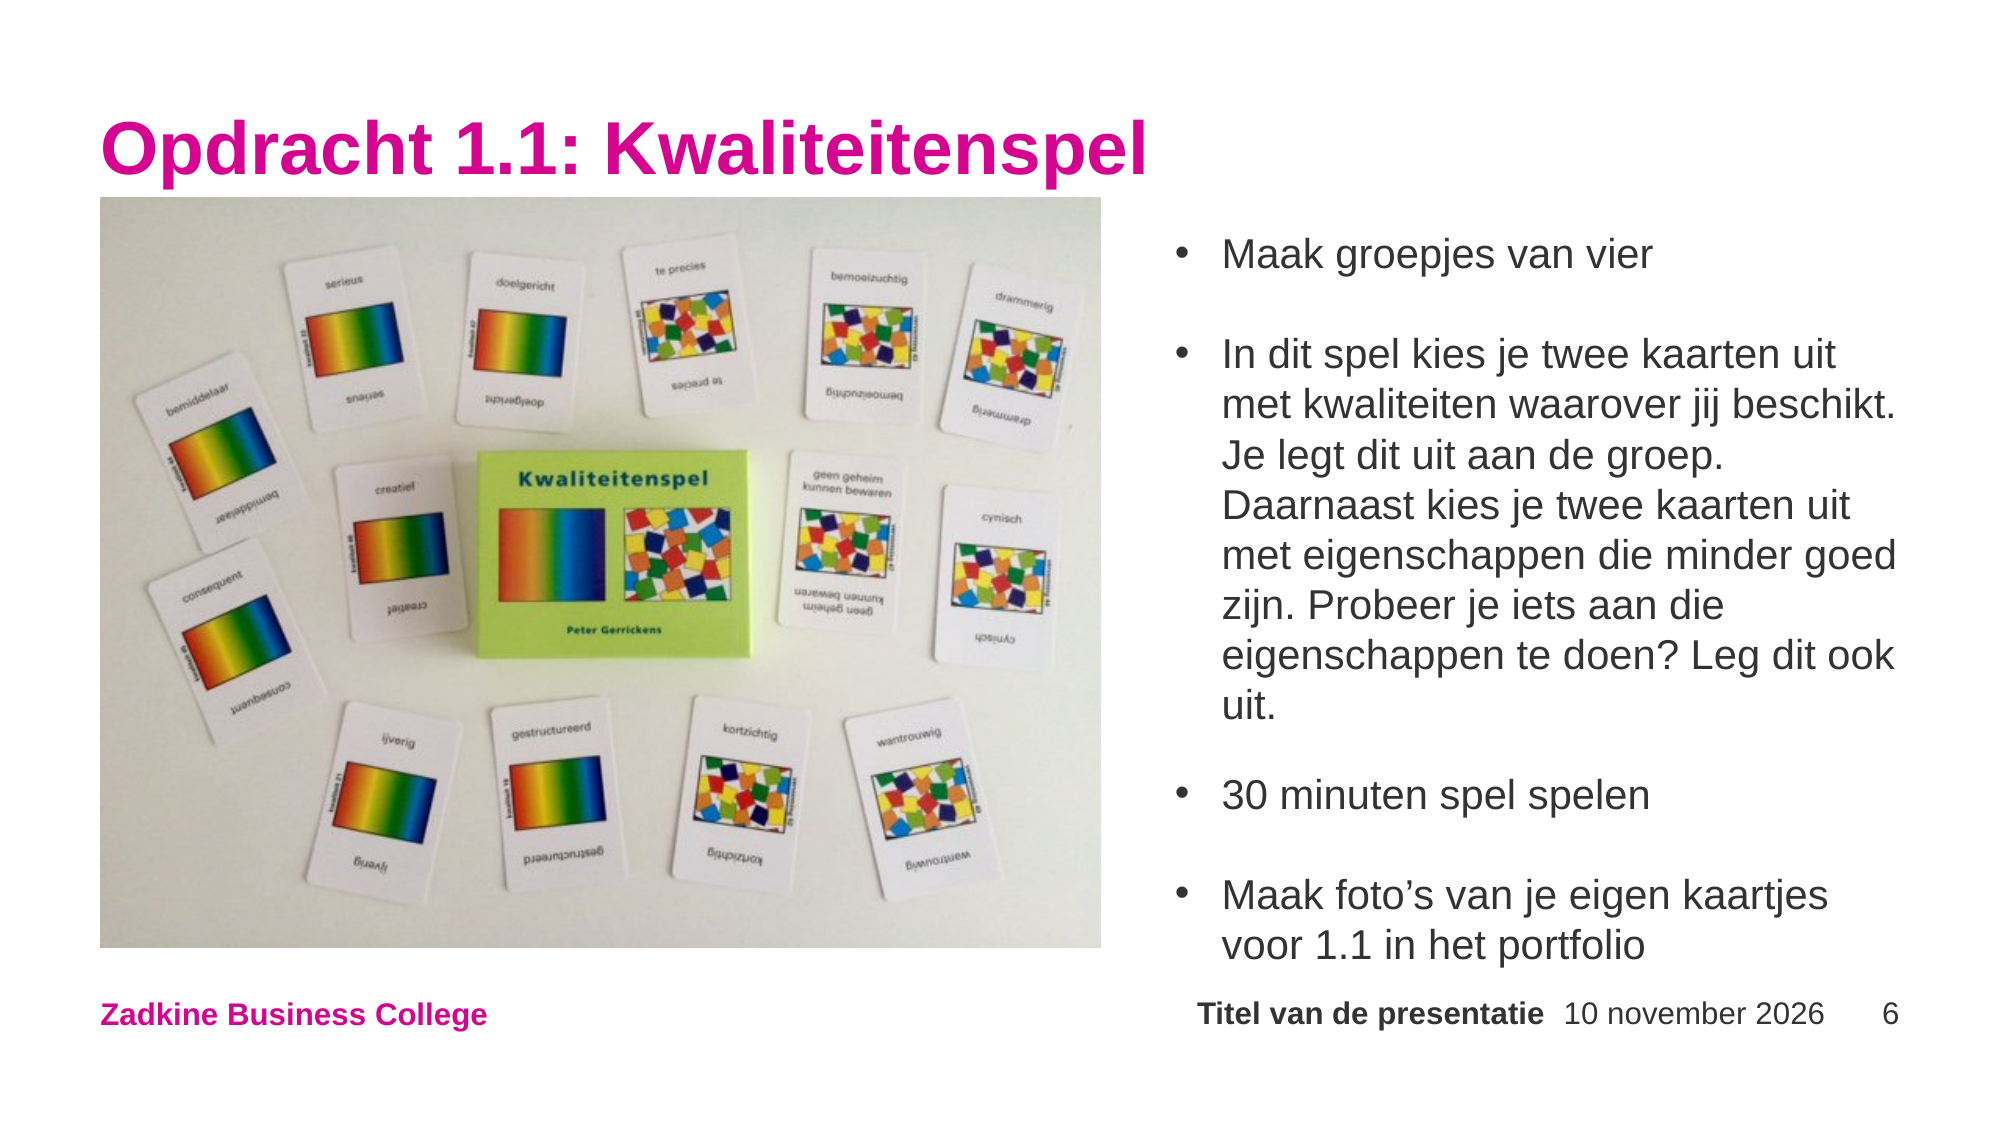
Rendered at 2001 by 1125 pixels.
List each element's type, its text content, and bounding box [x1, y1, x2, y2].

footer Titel van de presentatie [870, 993, 1546, 1033]
text_box Maak groepjes van vier In dit spel kies je twee kaarten uit met kwaliteiten waarover jij beschikt. Je legt dit uit aan de groep. Daarnaast kies je twee kaarten uit met eigenschappen die minder goed zijn. Probeer je iets aan die eigenschappen te doen? Leg dit ook uit. 30 minuten spel spelen Maak foto’s van je eigen kaartjes voor 1.1 in het portfolio [1159, 219, 1919, 975]
title Opdracht 1.1: Kwaliteitenspel [100, 100, 1900, 190]
slide_number 6 [1825, 993, 1900, 1033]
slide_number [1546, 993, 1825, 1033]
picture [100, 197, 1101, 948]
